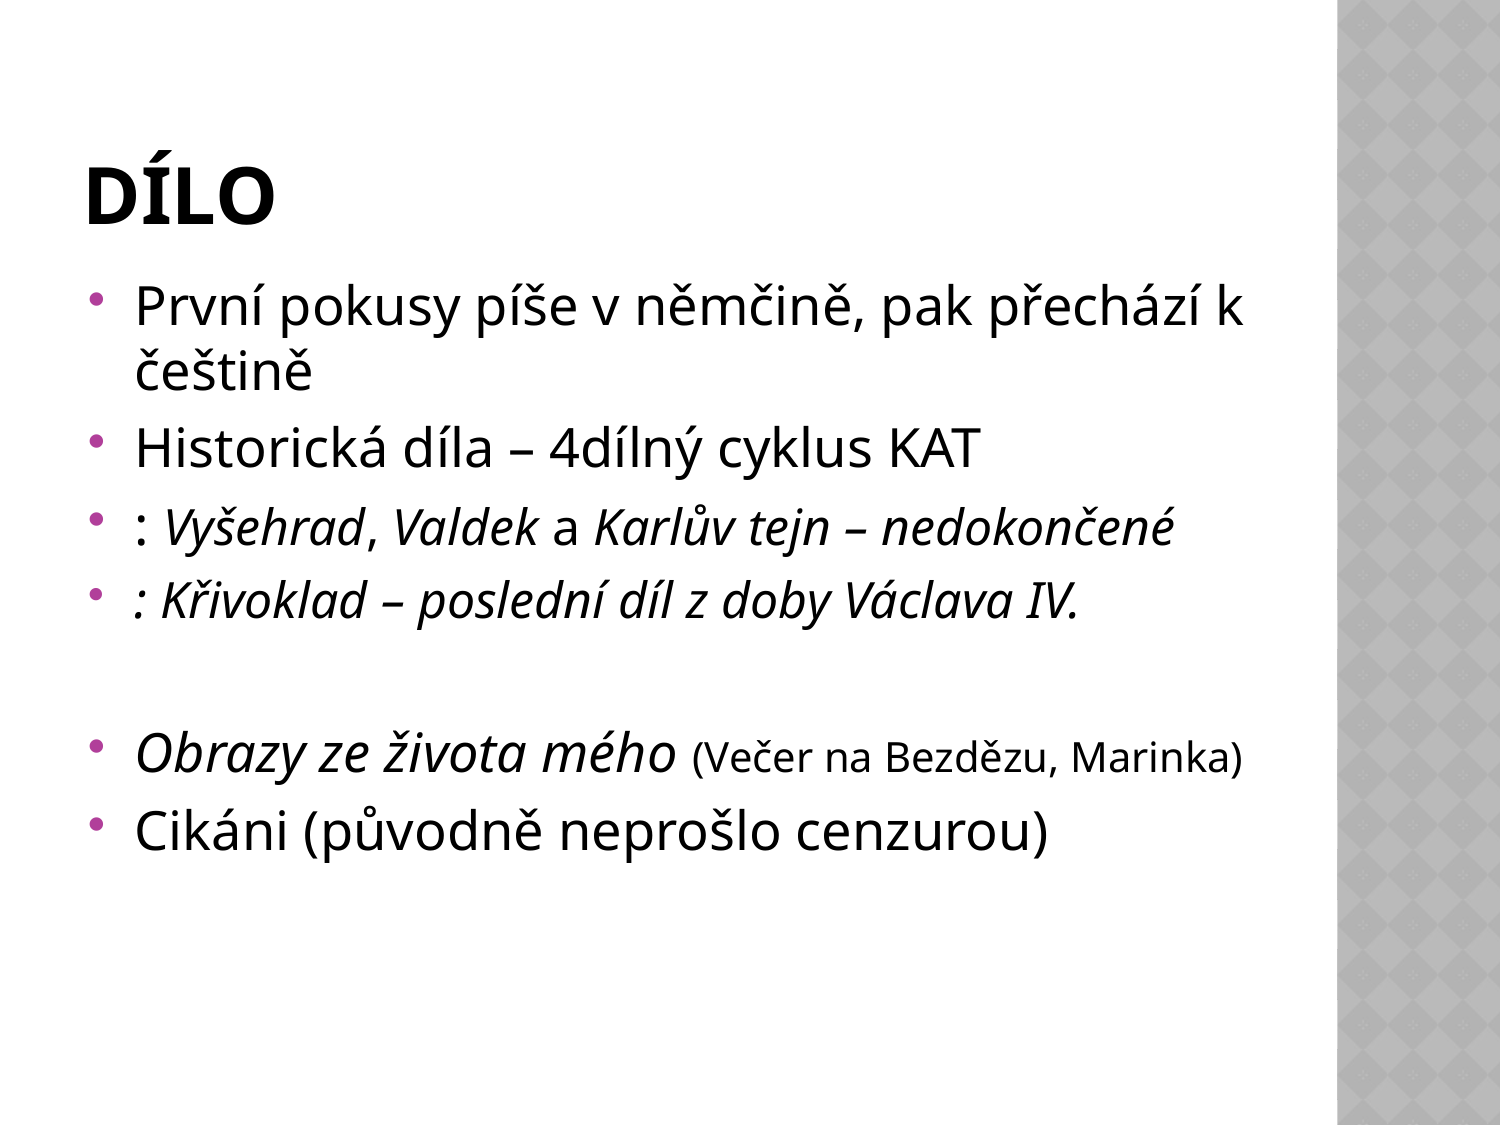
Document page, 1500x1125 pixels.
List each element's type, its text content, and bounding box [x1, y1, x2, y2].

title Dílo [75, 52, 1263, 240]
list První pokusy píše v němčině, pak přechází k češtině Historická díla – 4dílný cyklus KAT : Vyšehrad, Valdek a Karlův tejn – nedokončené : Křivoklad – poslední díl z doby Václava IV. Obrazy ze života mého (Večer na Bezdězu, Marinka) Cikáni (původně neprošlo cenzurou) [75, 264, 1263, 1059]
